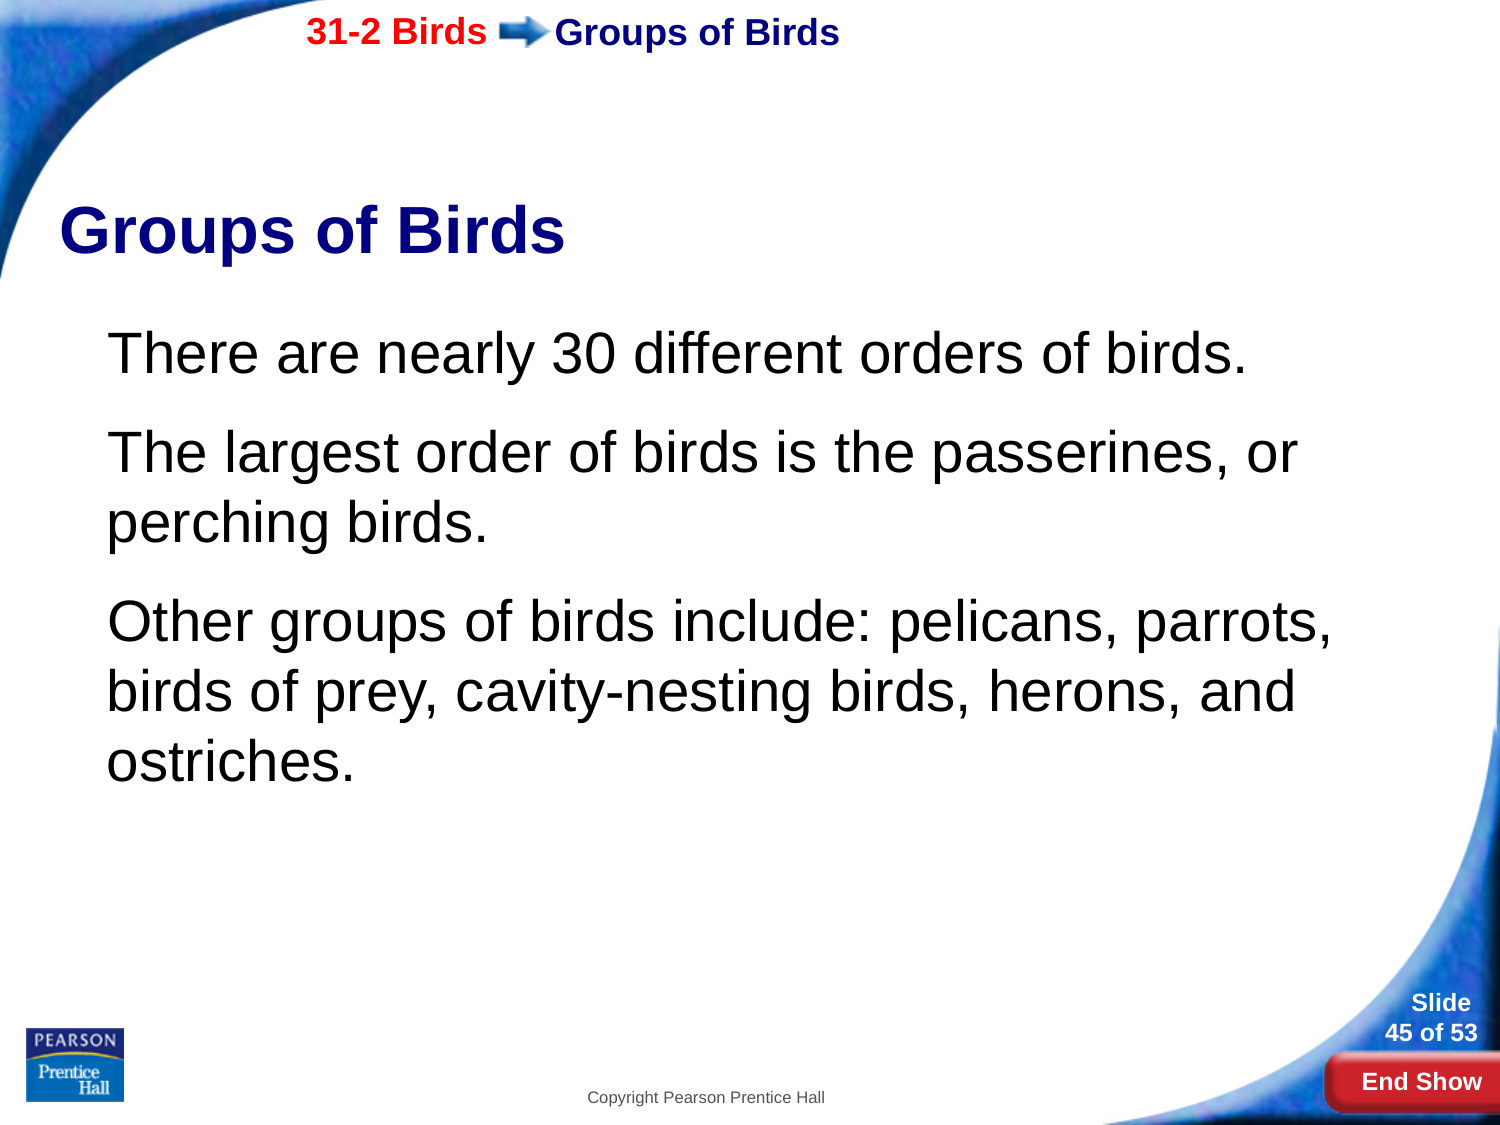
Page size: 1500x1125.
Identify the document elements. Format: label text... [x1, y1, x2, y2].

picture [0, 0, 1500, 1125]
footer Copyright Pearson Prentice Hall [468, 1078, 945, 1105]
list Groups of Birds There are nearly 30 different orders of birds. The largest order of birds is the passerines, or perching birds. Other groups of birds include: pelicans, parrots, birds of prey, cavity-nesting birds, herons, and ostriches. [44, 179, 1448, 976]
title Groups of Birds [539, 0, 1209, 76]
